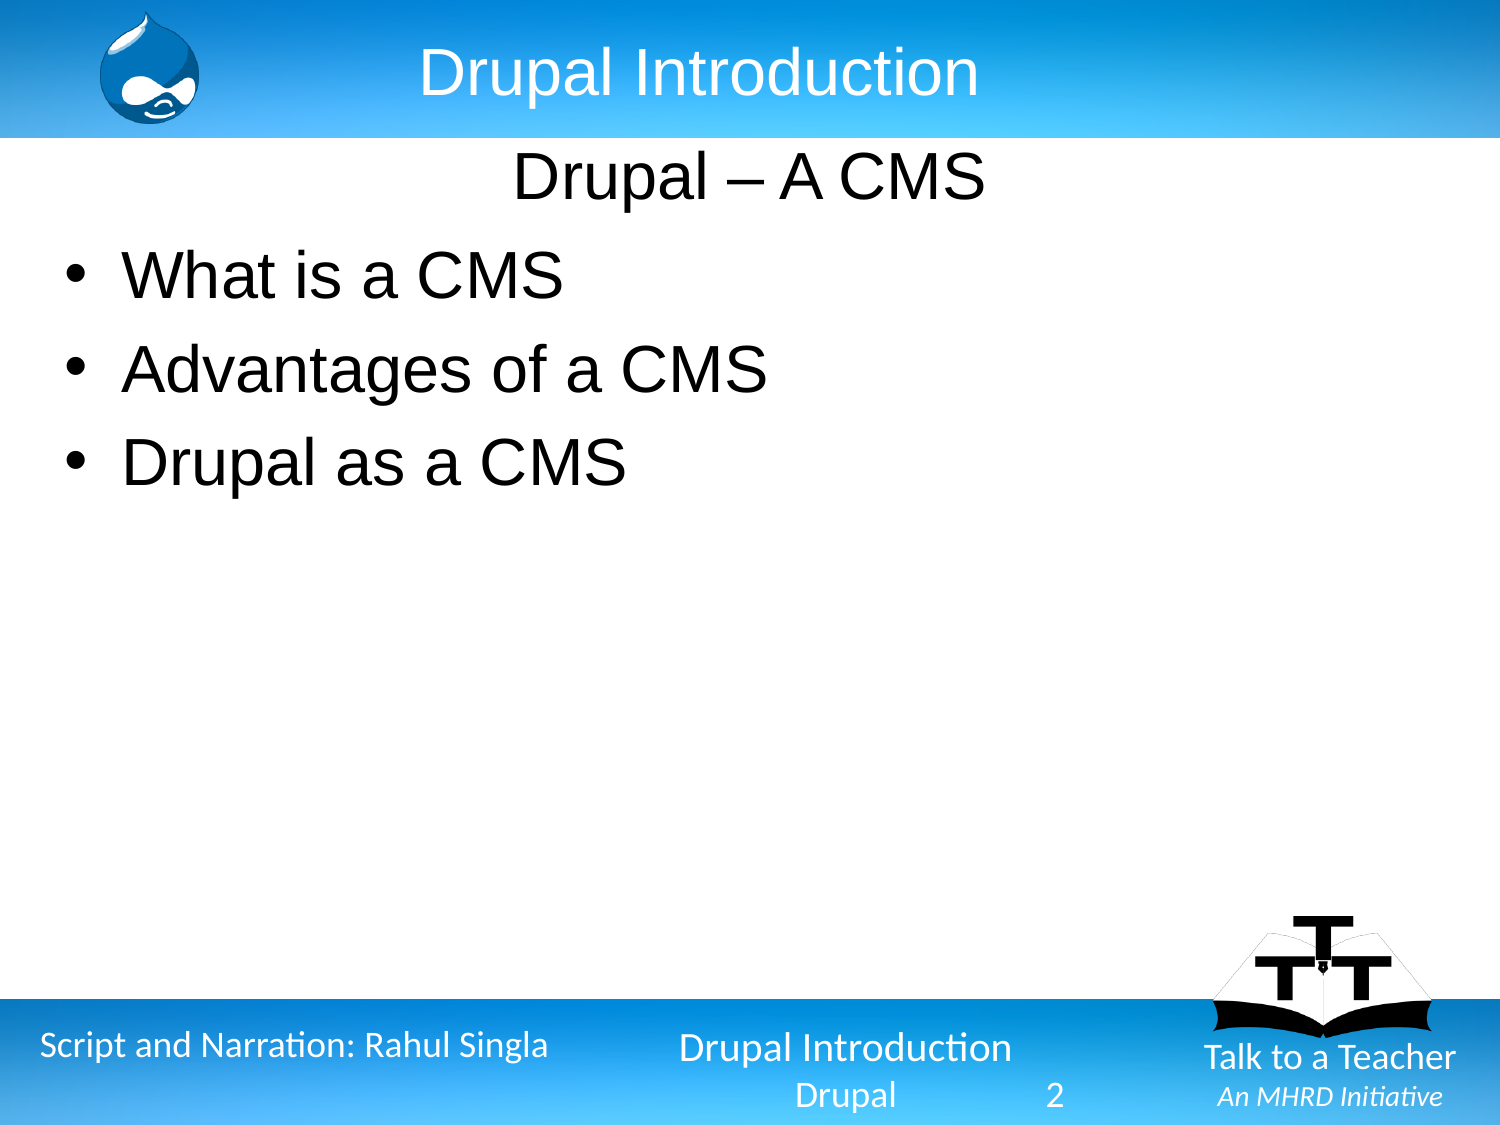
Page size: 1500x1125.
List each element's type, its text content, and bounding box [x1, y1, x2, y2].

list What is a CMS Advantages of a CMS Drupal as a CMS [50, 224, 1450, 988]
list Drupal – A CMS [456, 125, 1044, 224]
picture [0, 988, 1500, 1125]
picture [0, 0, 1500, 138]
picture [888, 1044, 898, 1058]
